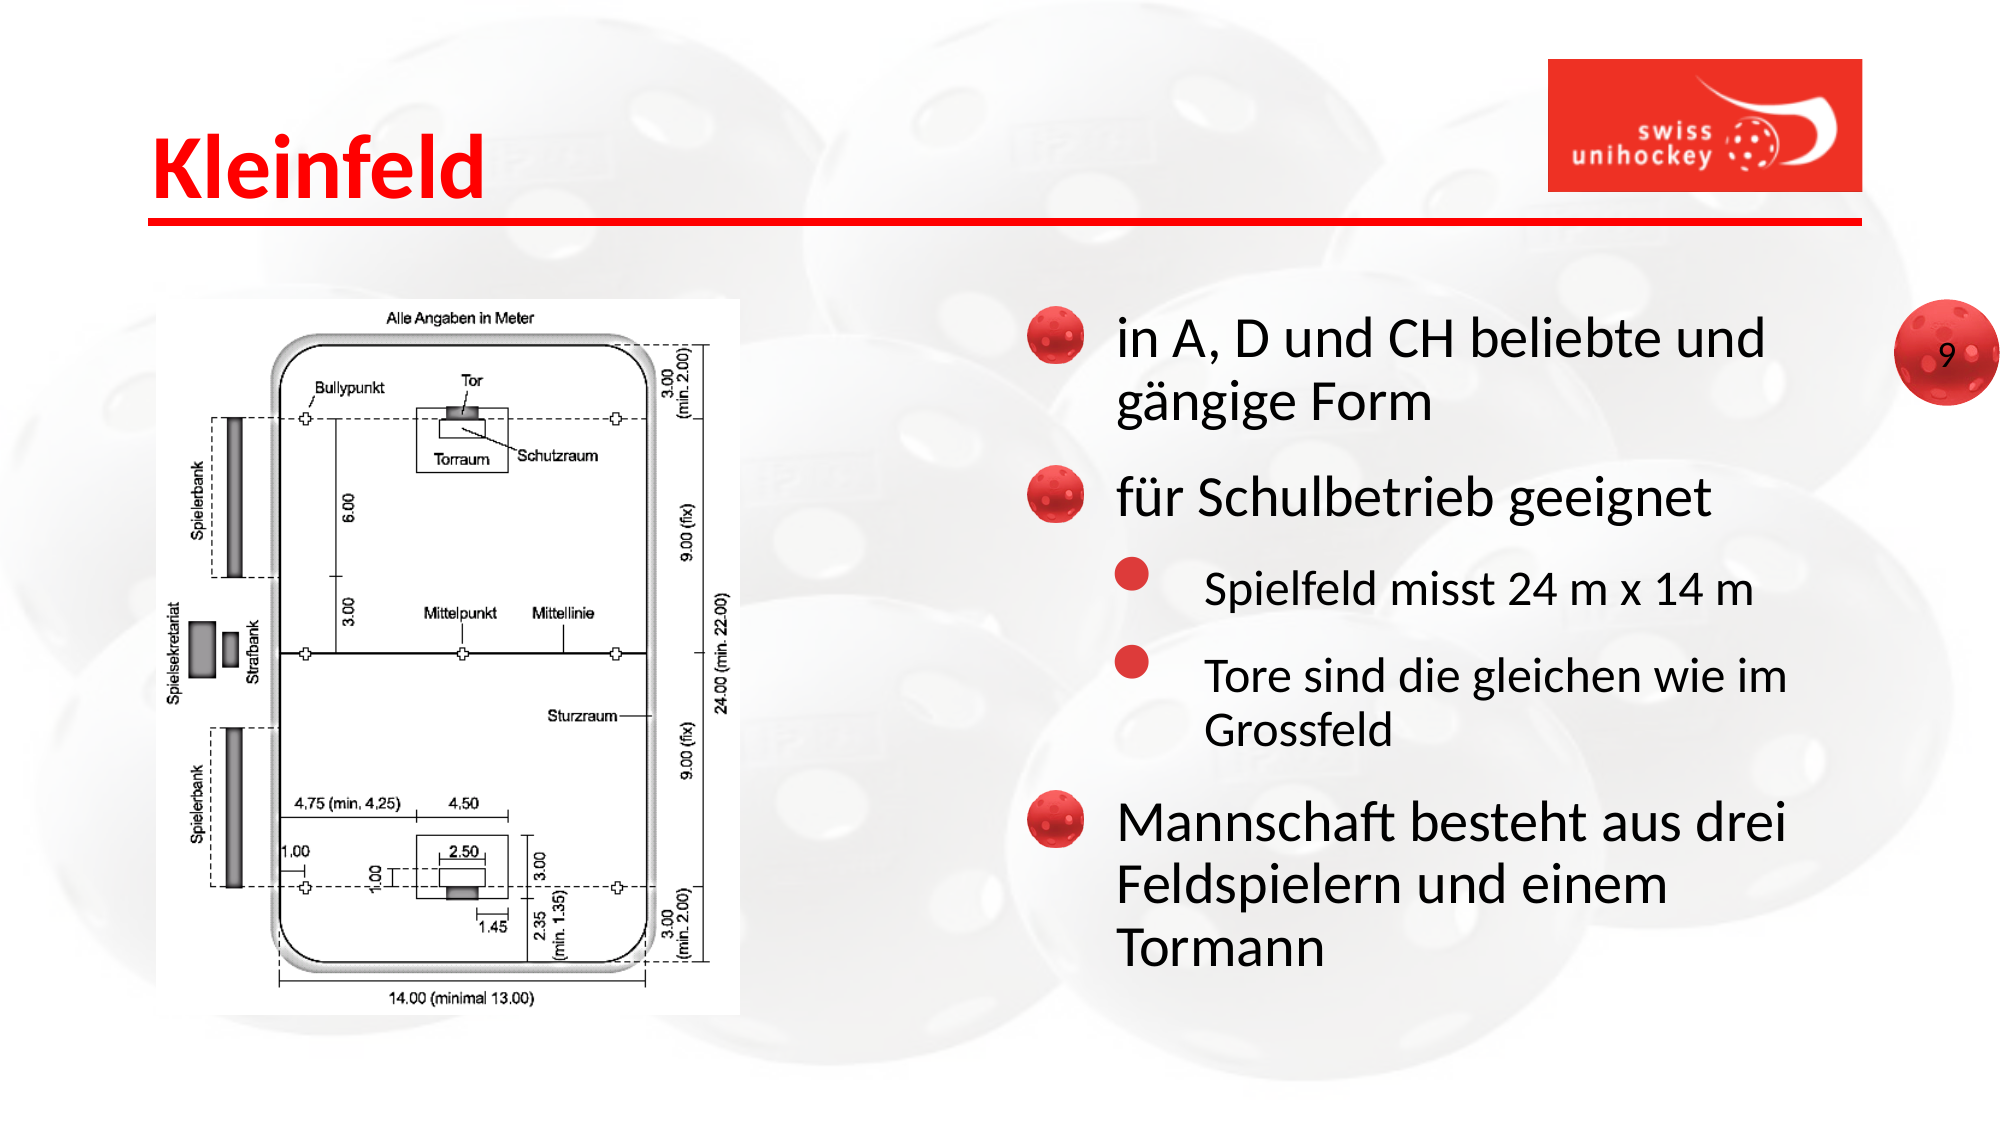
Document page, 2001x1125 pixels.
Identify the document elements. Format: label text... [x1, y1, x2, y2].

picture [1027, 790, 1084, 848]
slide_number 9 [1894, 299, 2000, 406]
picture [1027, 465, 1084, 523]
list in A, D und CH beliebte und gängige Form für Schulbetrieb geeignet Spielfeld misst 24 m x 14 m Tore sind die gleichen wie im Grossfeld Mannschaft besteht aus drei Feldspielern und einem Tormann [1012, 299, 1863, 1014]
picture [1027, 306, 1084, 364]
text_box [156, 299, 738, 1014]
picture [156, 299, 740, 1015]
title Kleinfeld [137, 59, 1863, 278]
